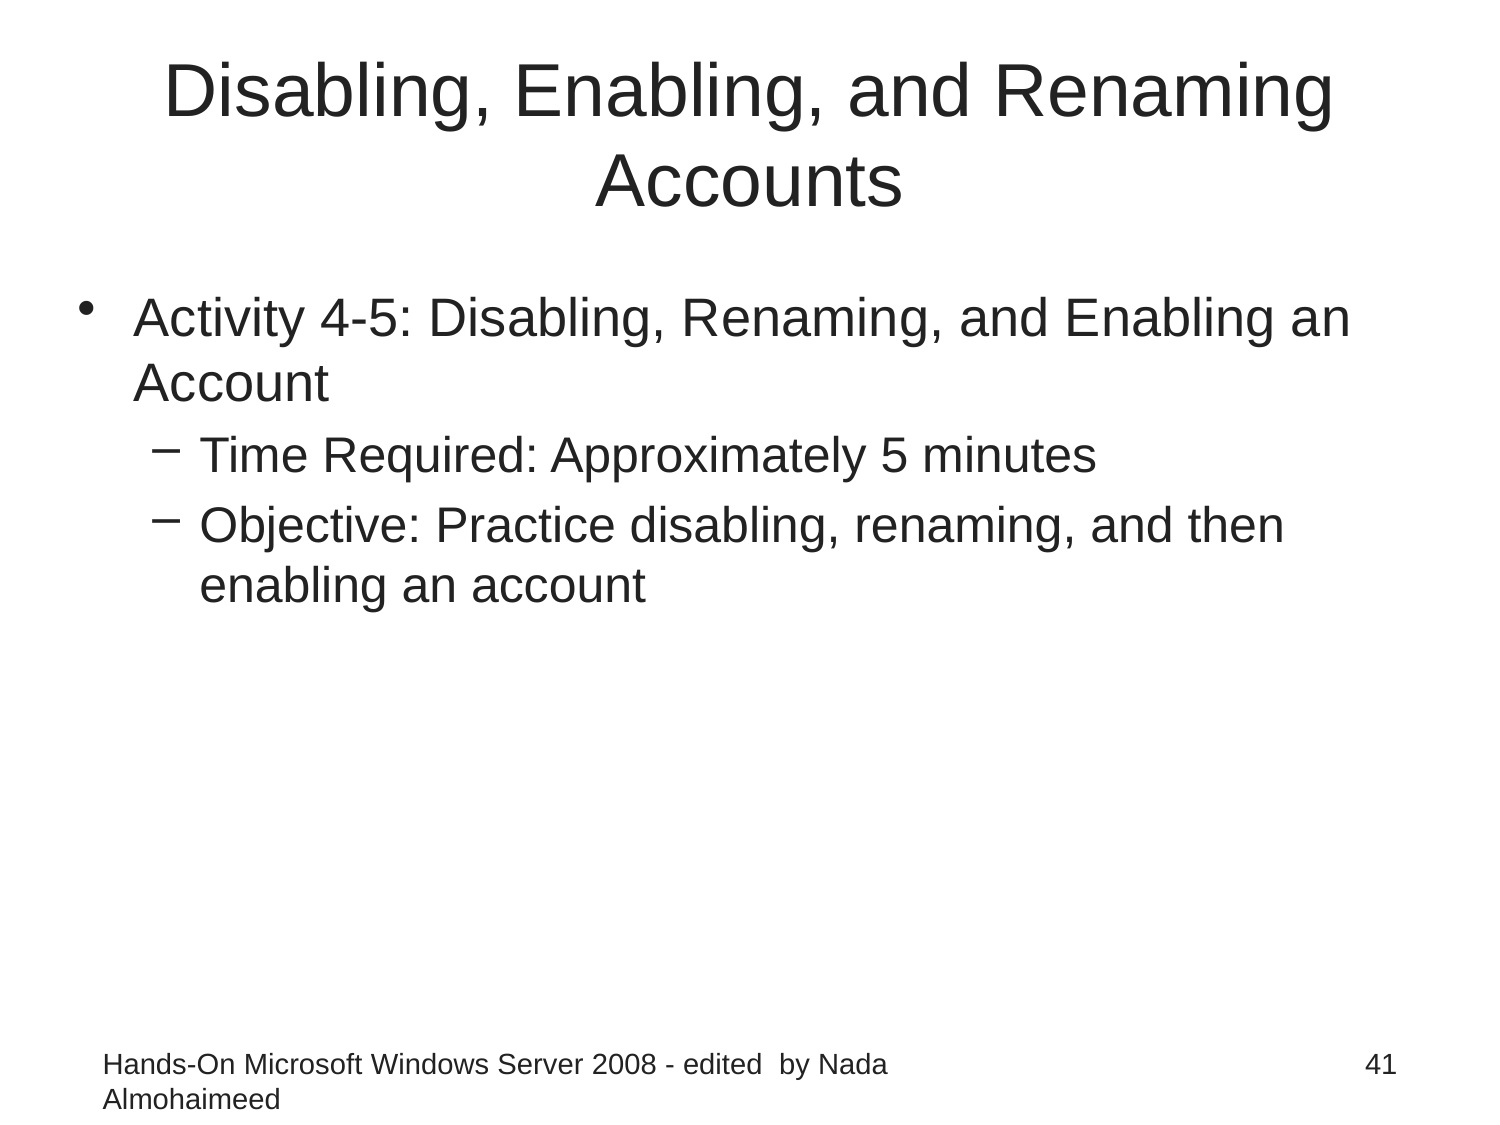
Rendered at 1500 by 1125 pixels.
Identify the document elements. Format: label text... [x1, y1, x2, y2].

list Activity 4-5: Disabling, Renaming, and Enabling an Account Time Required: Approximately 5 minutes Objective: Practice disabling, renaming, and then enabling an account [62, 274, 1426, 1026]
slide_number 41 [1074, 1037, 1413, 1101]
footer Hands-On Microsoft Windows Server 2008 - edited by Nada Almohaimeed [87, 1037, 1051, 1101]
title Disabling, Enabling, and Renaming Accounts [87, 37, 1413, 226]
